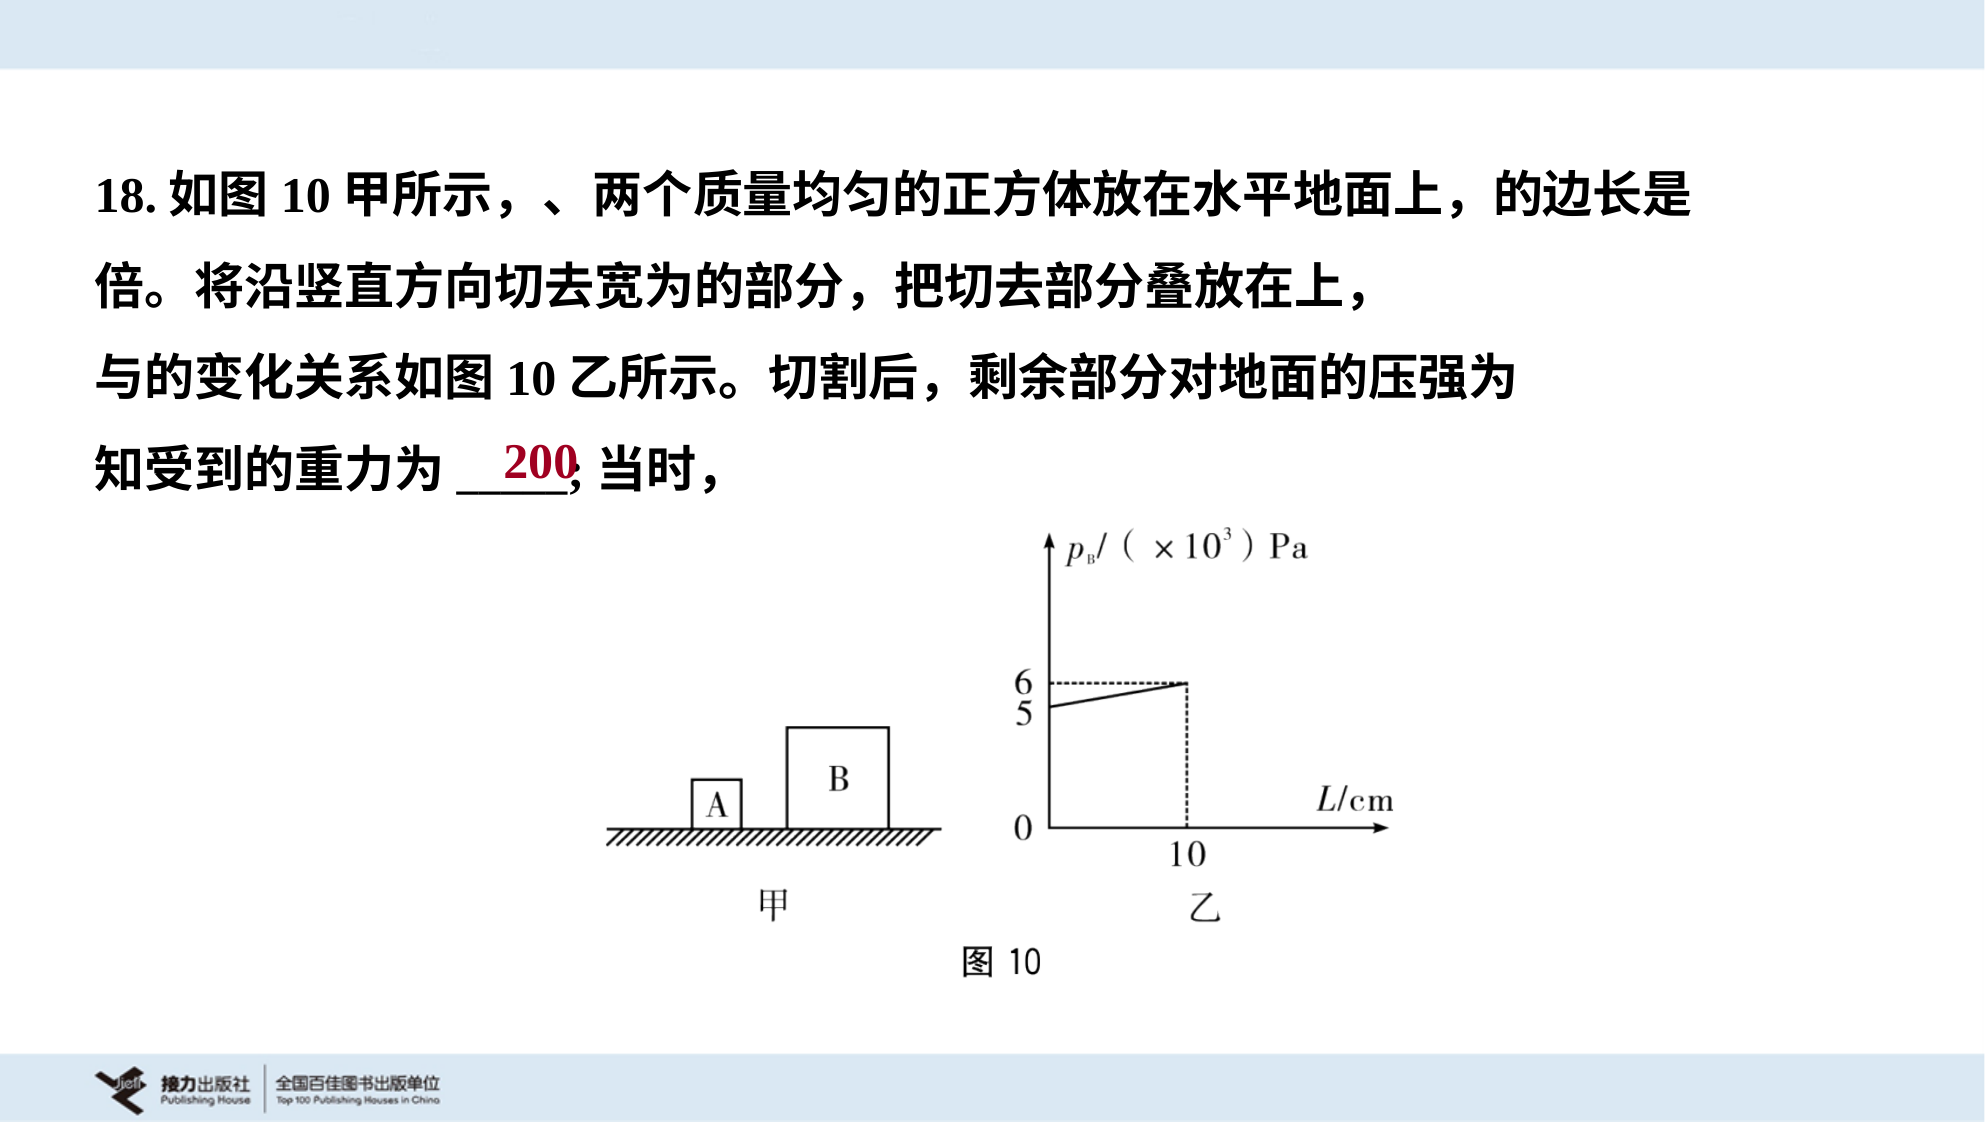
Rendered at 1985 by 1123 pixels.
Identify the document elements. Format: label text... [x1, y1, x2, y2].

text_box 200 [485, 401, 597, 489]
picture [0, 0, 1985, 1122]
